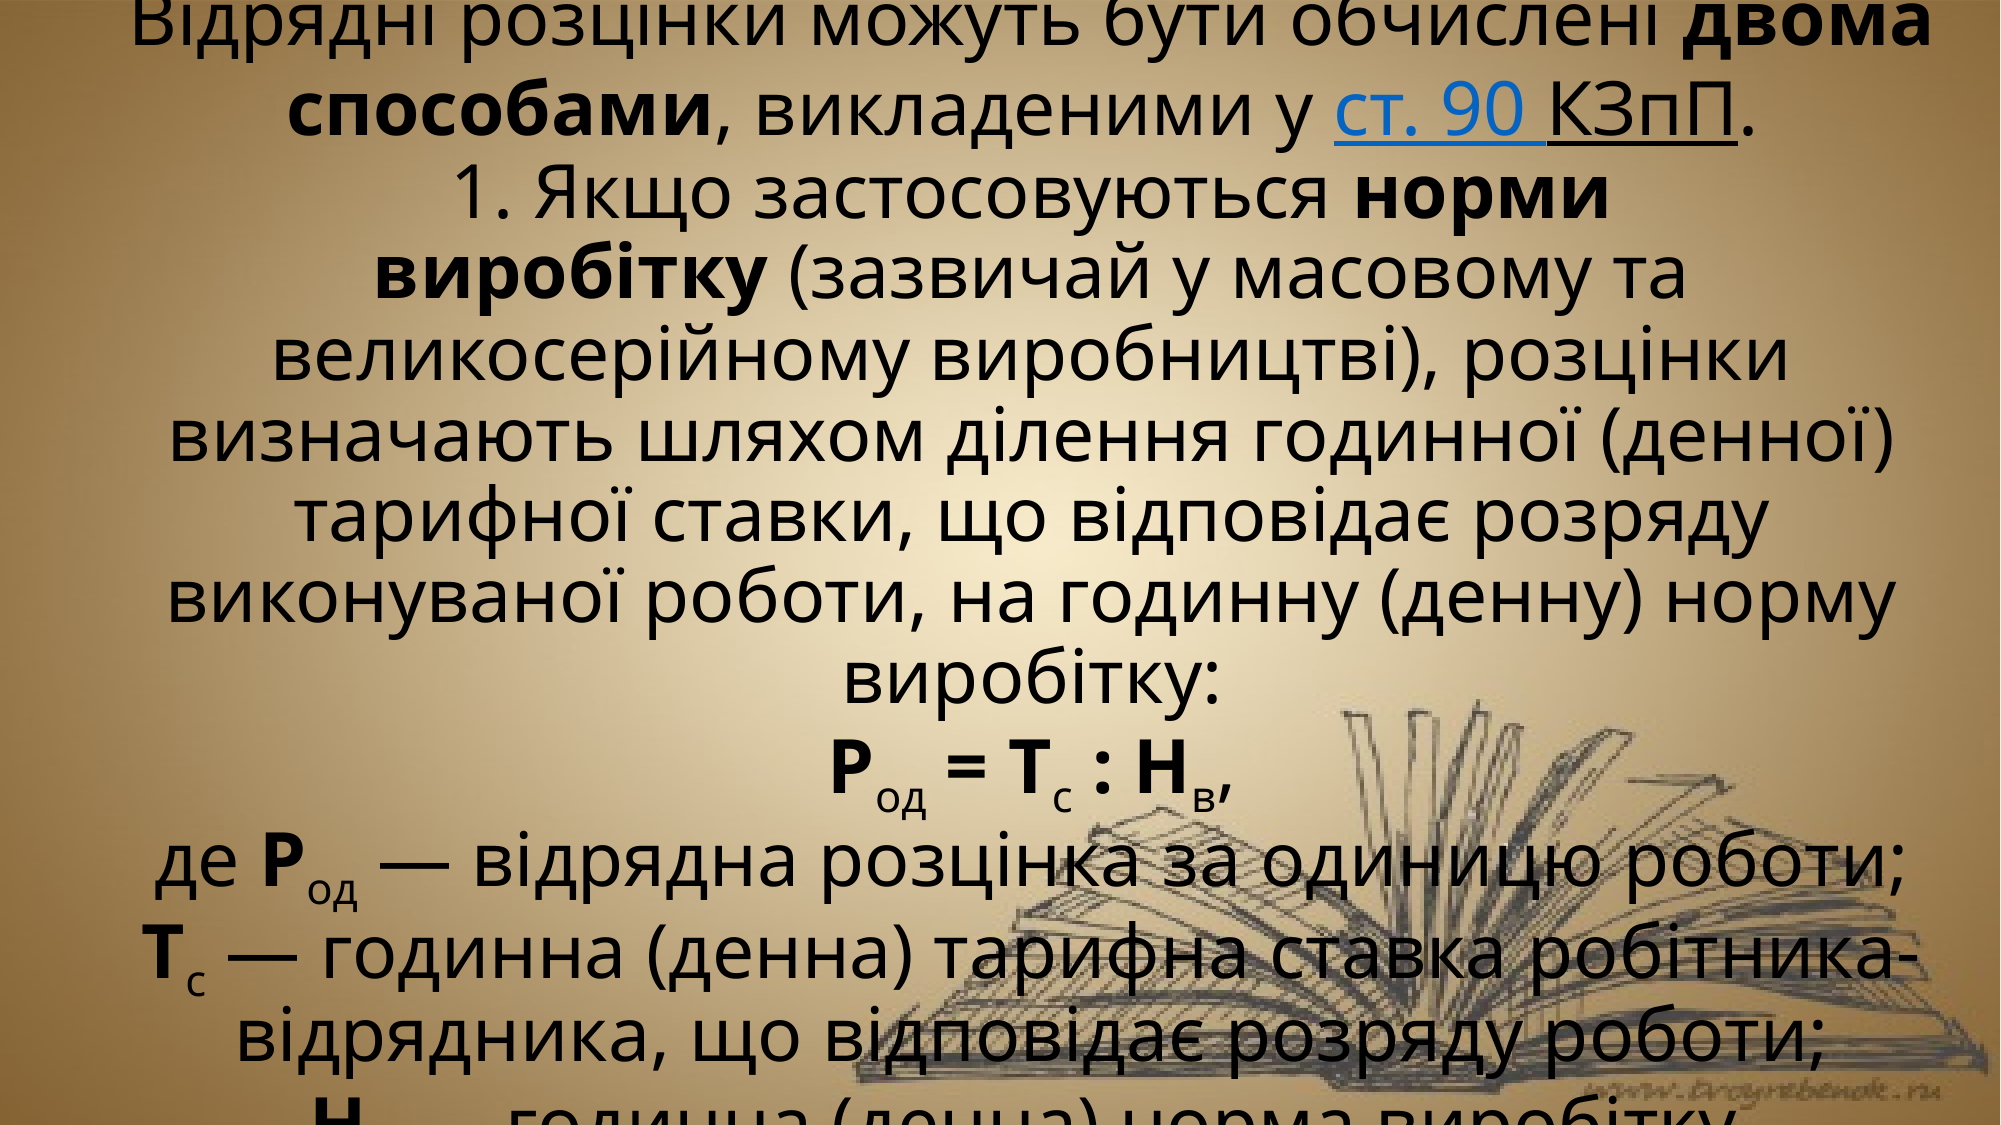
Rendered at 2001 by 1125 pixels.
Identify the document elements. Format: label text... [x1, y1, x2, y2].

title Пряма відрядна система оплати праці Відрядні розцінки можуть бути обчислені двома способами, викладеними у ст. 90 КЗпП. 1. Якщо застосовуються норми виробітку (зазвичай у масовому та великосерійному виробництві), розцінки визначають шляхом ділення годинної (денної) тарифної ставки, що відповідає розряду виконуваної роботи, на годинну (денну) норму виробітку: Род = Тс : Нв, де Род — відрядна розцінка за одиницю роботи; Тс — годинна (денна) тарифна ставка робітника-відрядника, що відповідає розряду роботи; Нв — годинна (денна) норма виробітку. [100, 62, 1964, 1097]
picture [0, 0, 2001, 1125]
